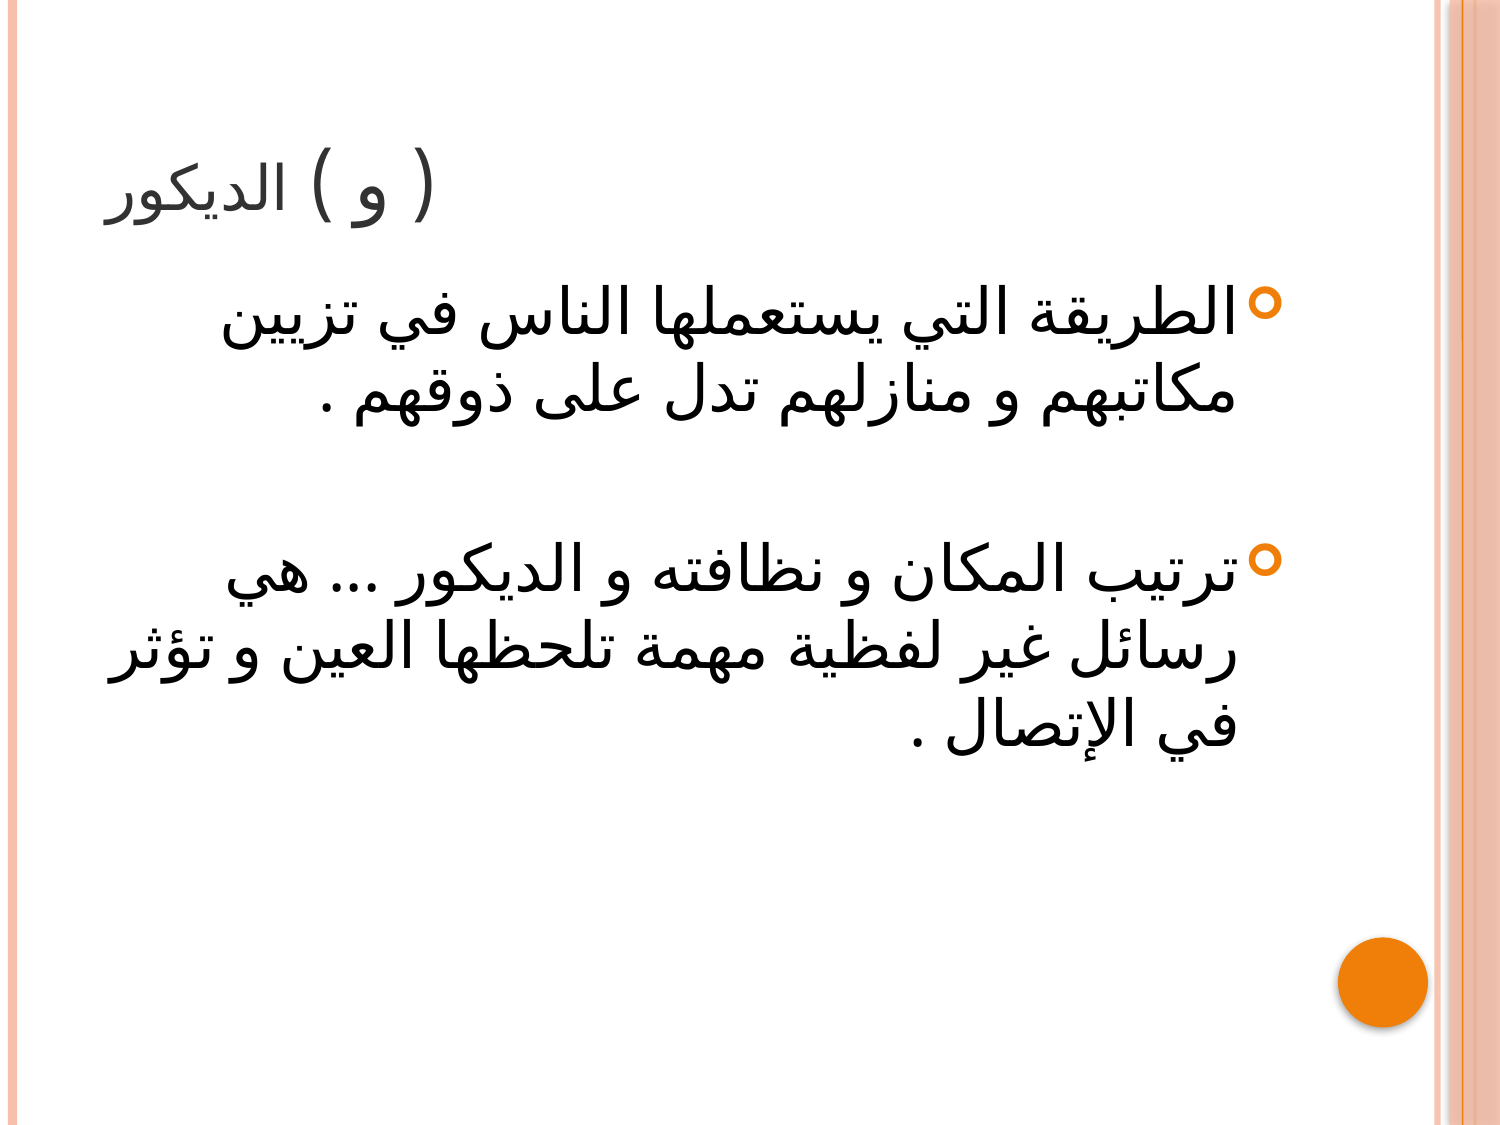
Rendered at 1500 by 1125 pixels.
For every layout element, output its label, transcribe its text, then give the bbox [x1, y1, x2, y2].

title ( و ) الديكور [75, 45, 1300, 233]
list الطريقة التي يستعملها الناس في تزيين مكاتبهم و منازلهم تدل على ذوقهم . ترتيب المكان و نظافته و الديكور ... هي رسائل غير لفظية مهمة تلحظها العين و تؤثر في الإتصال . [75, 262, 1300, 1062]
